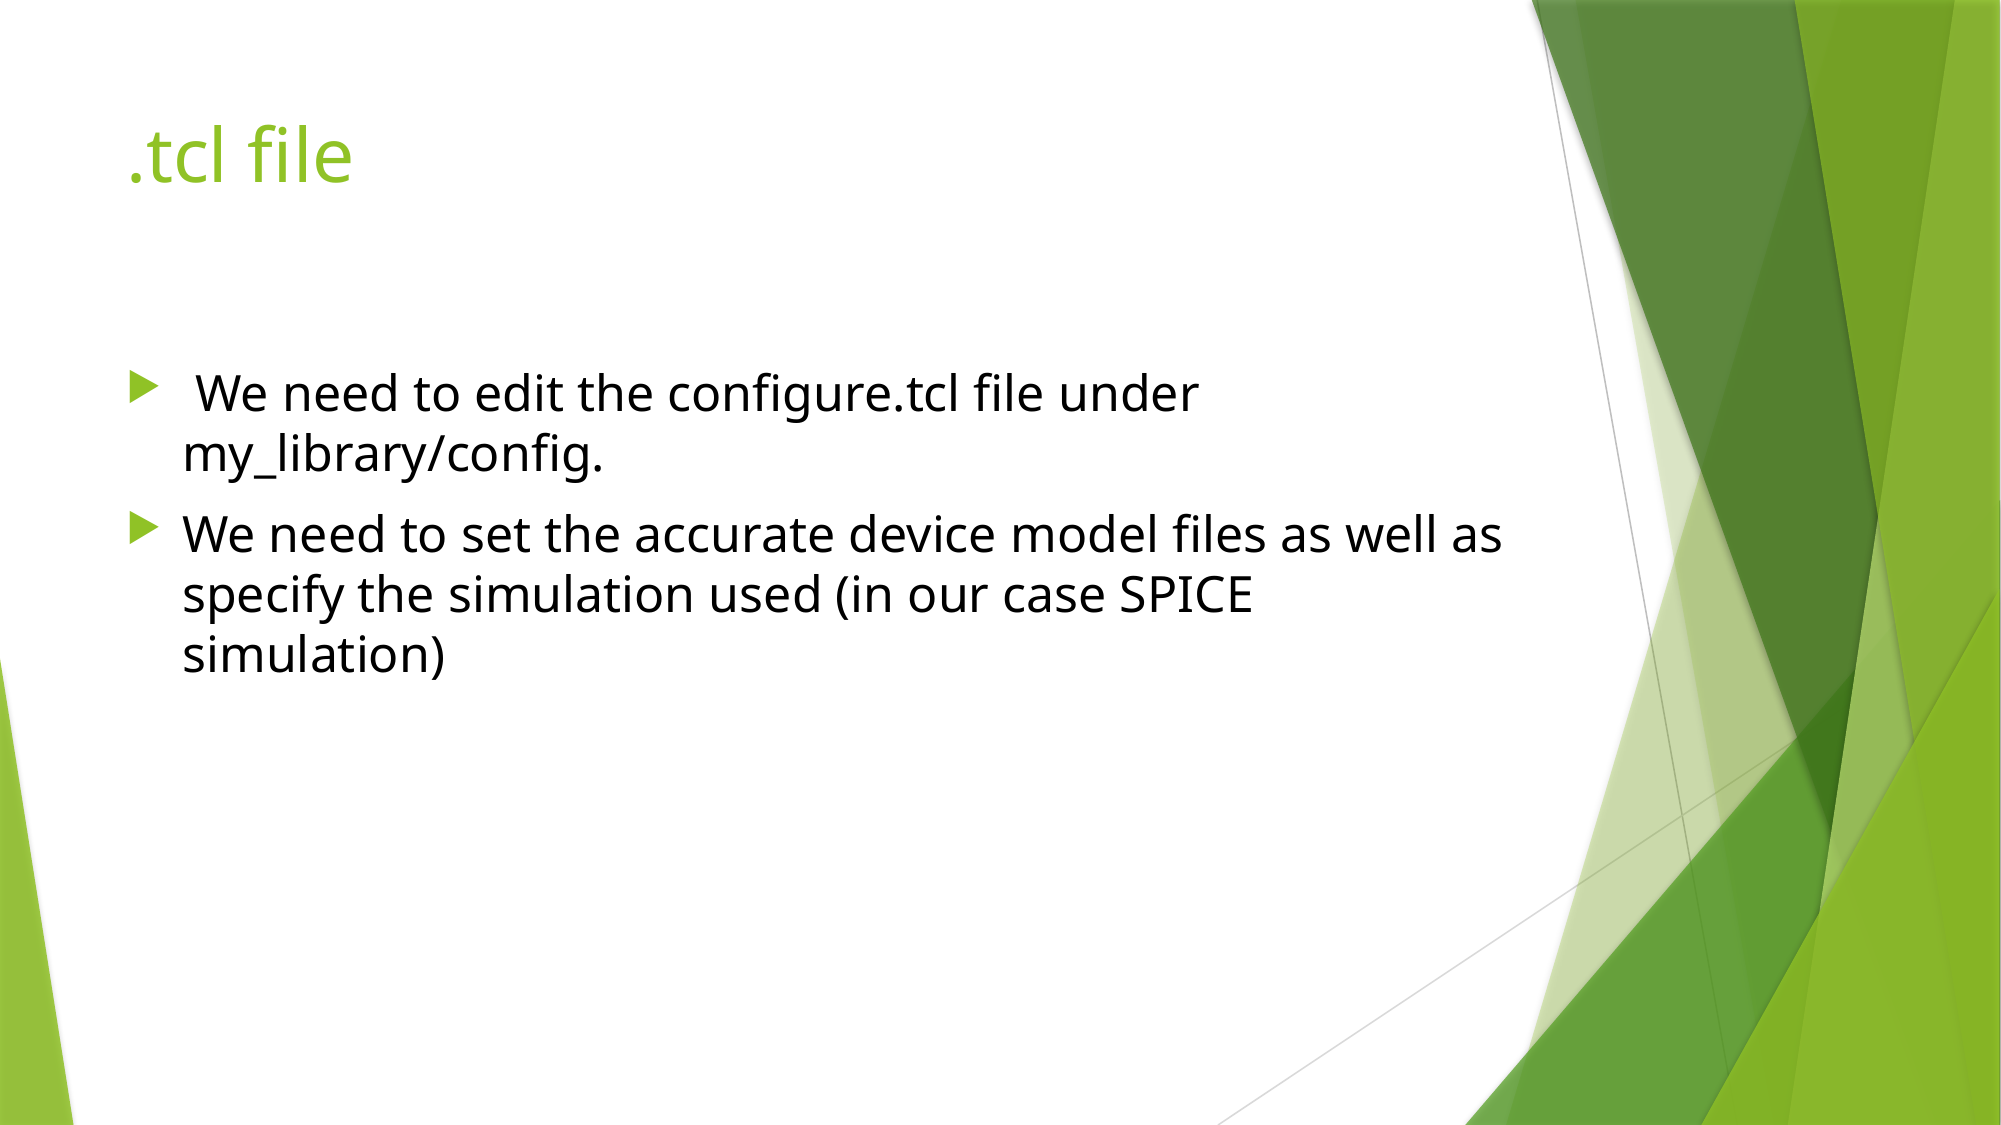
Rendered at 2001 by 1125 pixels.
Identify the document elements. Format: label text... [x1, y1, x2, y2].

list We need to edit the configure.tcl file under my_library/config. We need to set the accurate device model files as well as specify the simulation used (in our case SPICE simulation) [111, 354, 1522, 992]
title .tcl file [111, 99, 1522, 317]
